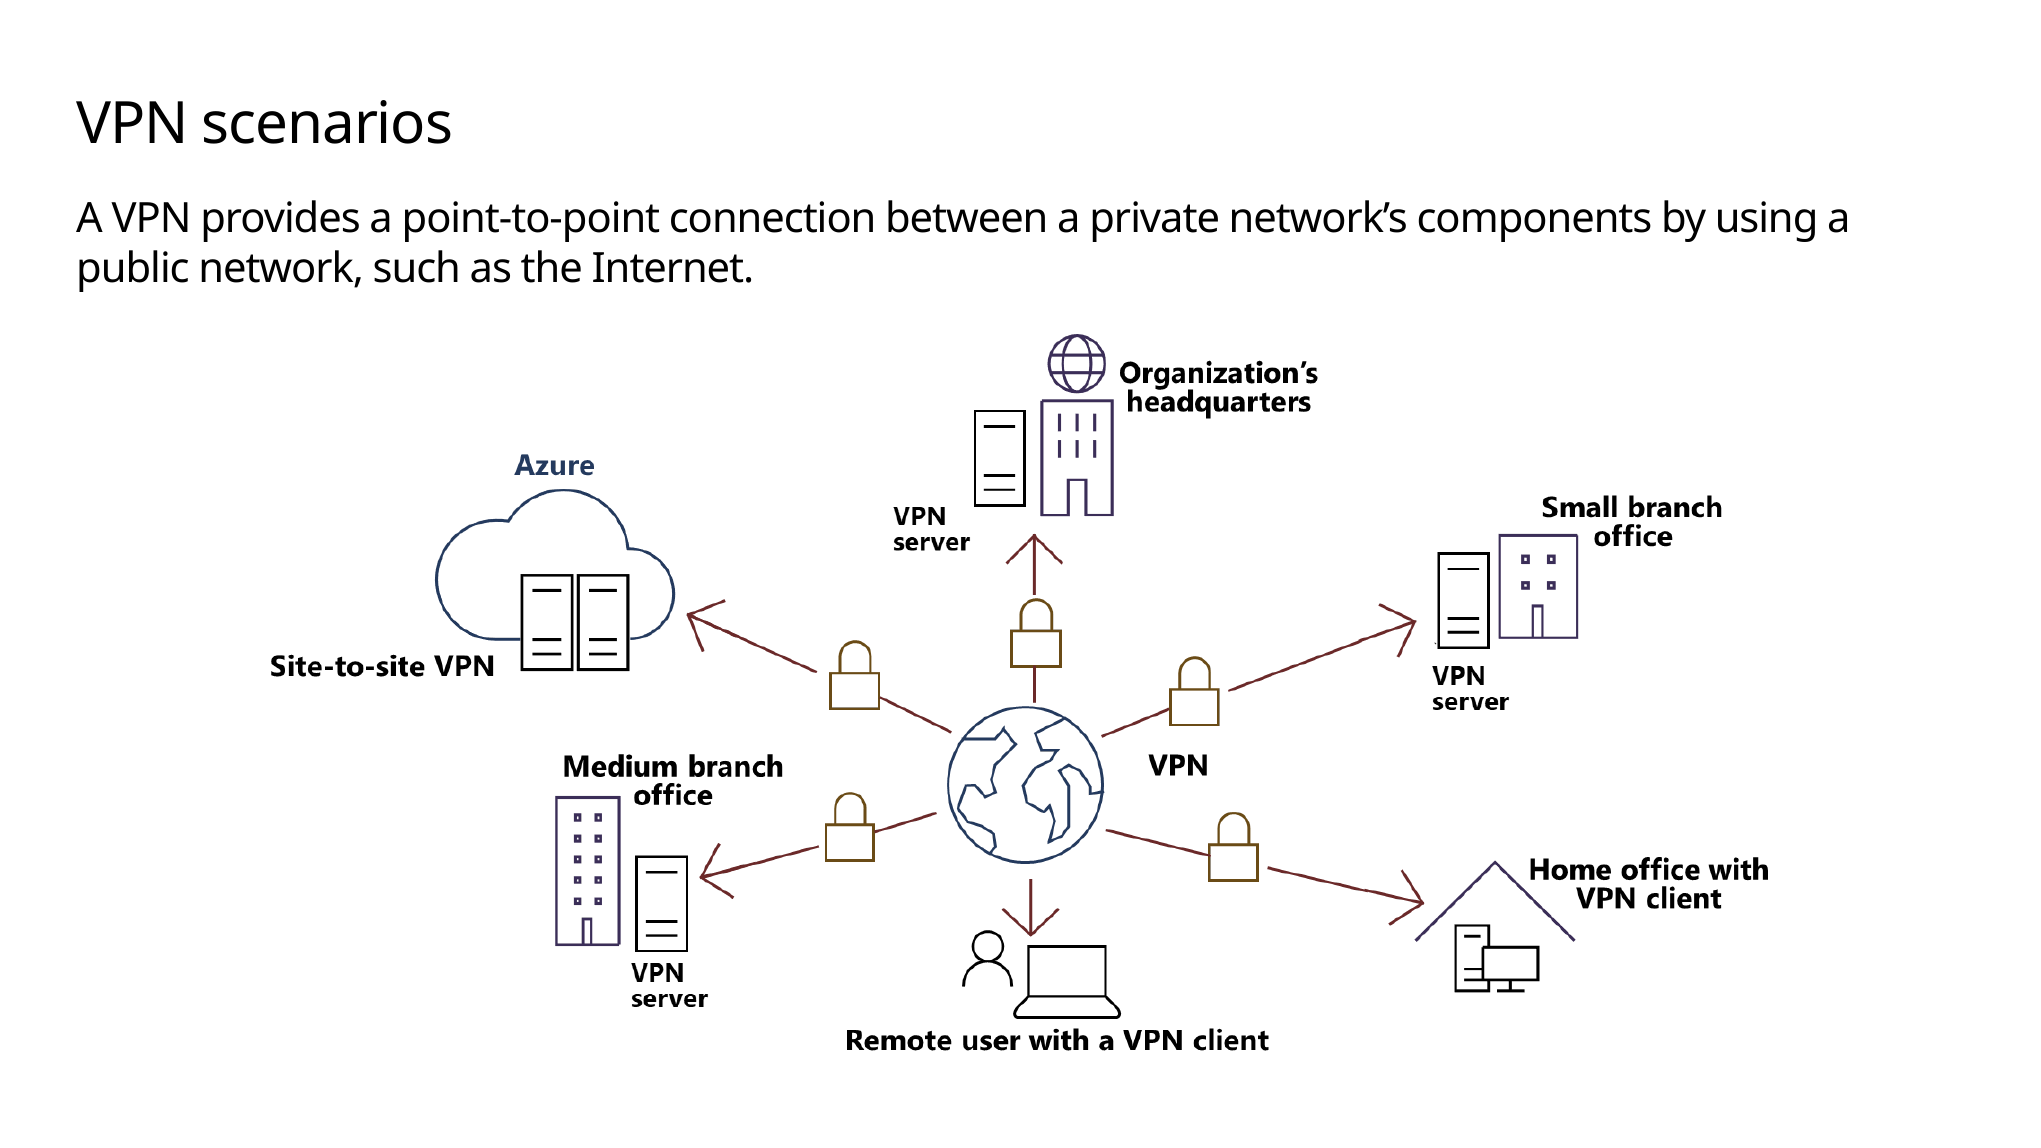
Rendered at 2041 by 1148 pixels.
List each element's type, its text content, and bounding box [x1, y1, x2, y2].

title VPN scenarios [76, 93, 1968, 161]
list A VPN provides a point-to-point connection between a private network’s components by using a public network, such as the Internet. [76, 187, 1968, 299]
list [250, 323, 1796, 1074]
